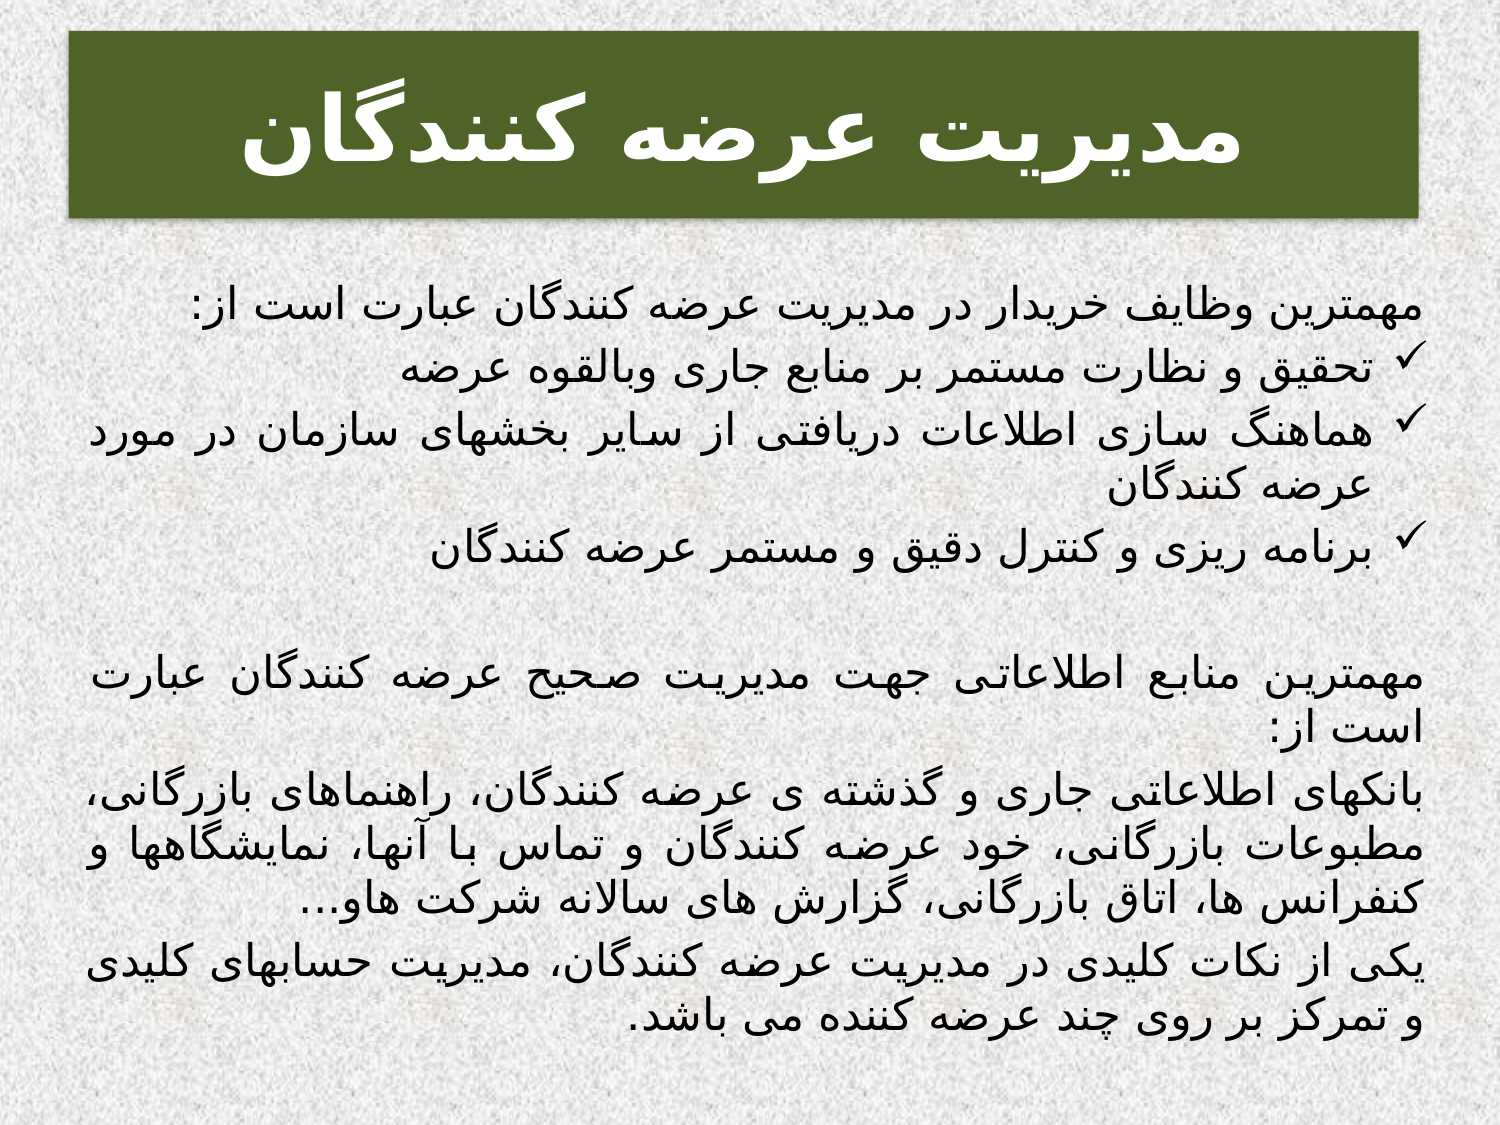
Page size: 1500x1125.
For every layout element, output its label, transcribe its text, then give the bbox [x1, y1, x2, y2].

title مدیریت عرضه کنندگان [68, 30, 1419, 219]
picture [0, 0, 1500, 1125]
list مهمترین وظایف خریدار در مدیریت عرضه کنندگان عبارت است از: تحقیق و نظارت مستمر بر منابع جاری وبالقوه عرضه هماهنگ سازی اطلاعات دریافتی از سایر بخشهای سازمان در مورد عرضه کنندگان برنامه ریزی و کنترل دقیق و مستمر عرضه کنندگان مهمترین منابع اطلاعاتی جهت مدیریت صحیح عرضه کنندگان عبارت است از: بانکهای اطلاعاتی جاری و گذشته ی عرضه کنندگان، راهنماهای بازرگانی، مطبوعات بازرگانی، خود عرضه کنندگان و تماس با آنها، نمایشگاهها و کنفرانس ها، اتاق بازرگانی، گزارش های سالانه شرکت هاو... یکی از نکات کلیدی در مدیریت عرضه کنندگان، مدیریت حسابهای کلیدی و تمرکز بر روی چند عرضه کننده می باشد. [68, 267, 1441, 1071]
